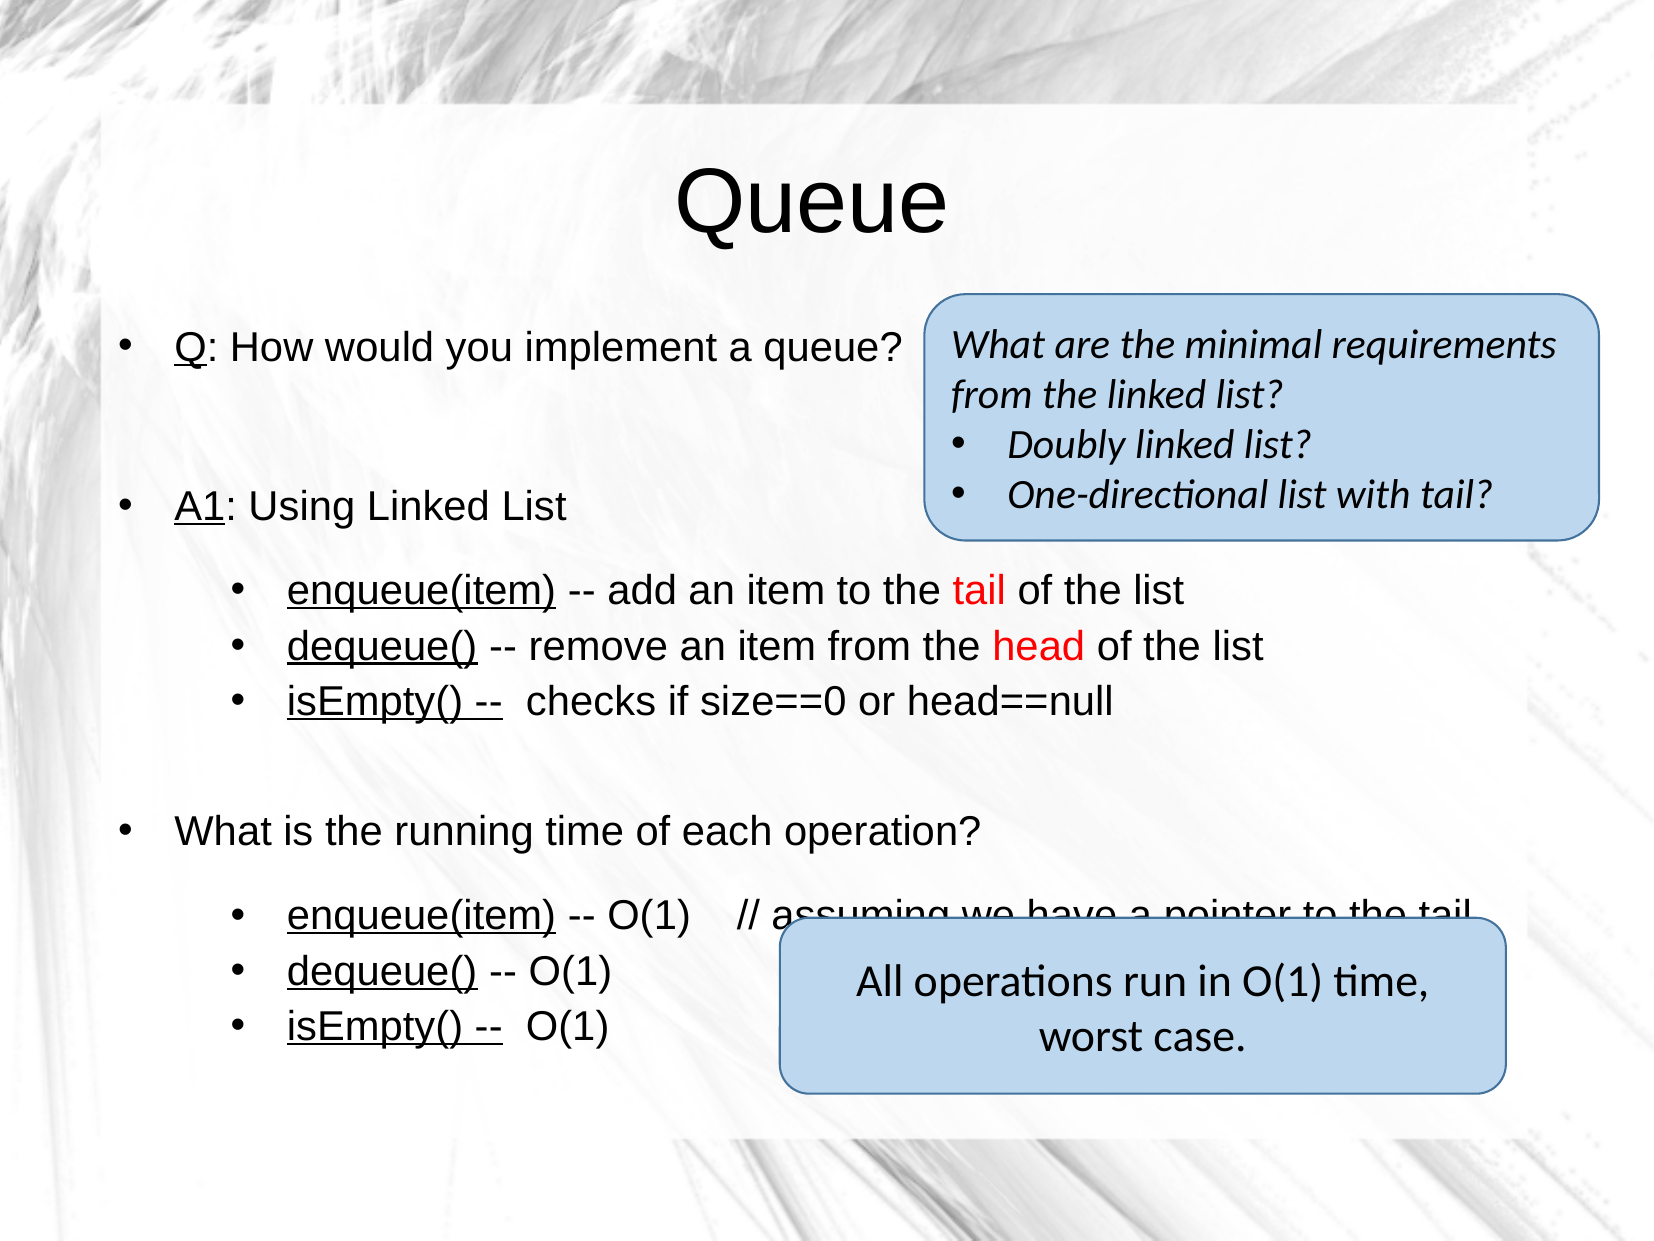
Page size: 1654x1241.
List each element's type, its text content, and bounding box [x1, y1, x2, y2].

text_box All operations run in O(1) time, worst case. [778, 916, 1507, 1095]
list Q: How would you implement a queue? A1: Using Linked List enqueue(item) -- add an item to the tail of the list dequeue() -- remove an item from the head of the list isEmpty() -- checks if size==0 or head==null What is the running time of each operation? enqueue(item) -- O(1) // assuming we have a pointer to the tail dequeue() -- O(1) isEmpty() -- O(1) [118, 319, 1571, 1102]
text_box What are the minimal requirements from the linked list? Doubly linked list? One-directional list with tail? [923, 293, 1601, 542]
title Queue [118, 112, 1506, 281]
picture [0, 0, 1654, 1241]
